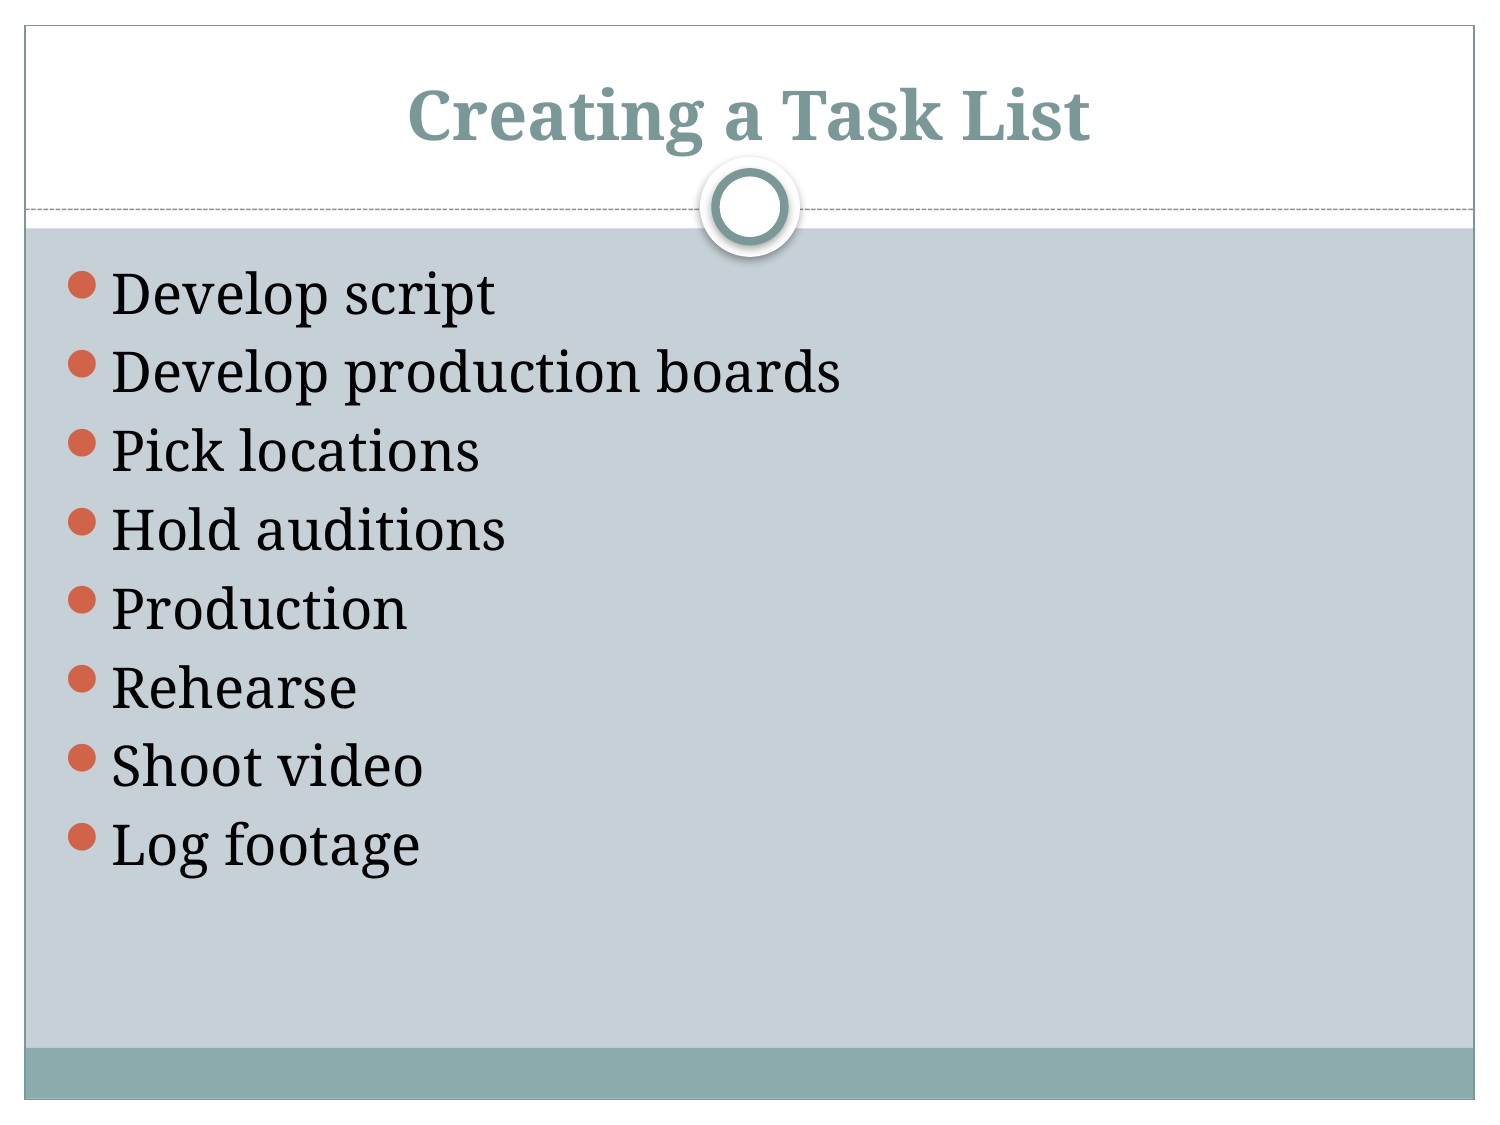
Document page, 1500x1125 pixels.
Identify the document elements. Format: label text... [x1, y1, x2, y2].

title Creating a Task List [49, 37, 1450, 162]
list Develop script Develop production boards Pick locations Hold auditions Production Rehearse Shoot video Log footage [49, 250, 1445, 1001]
